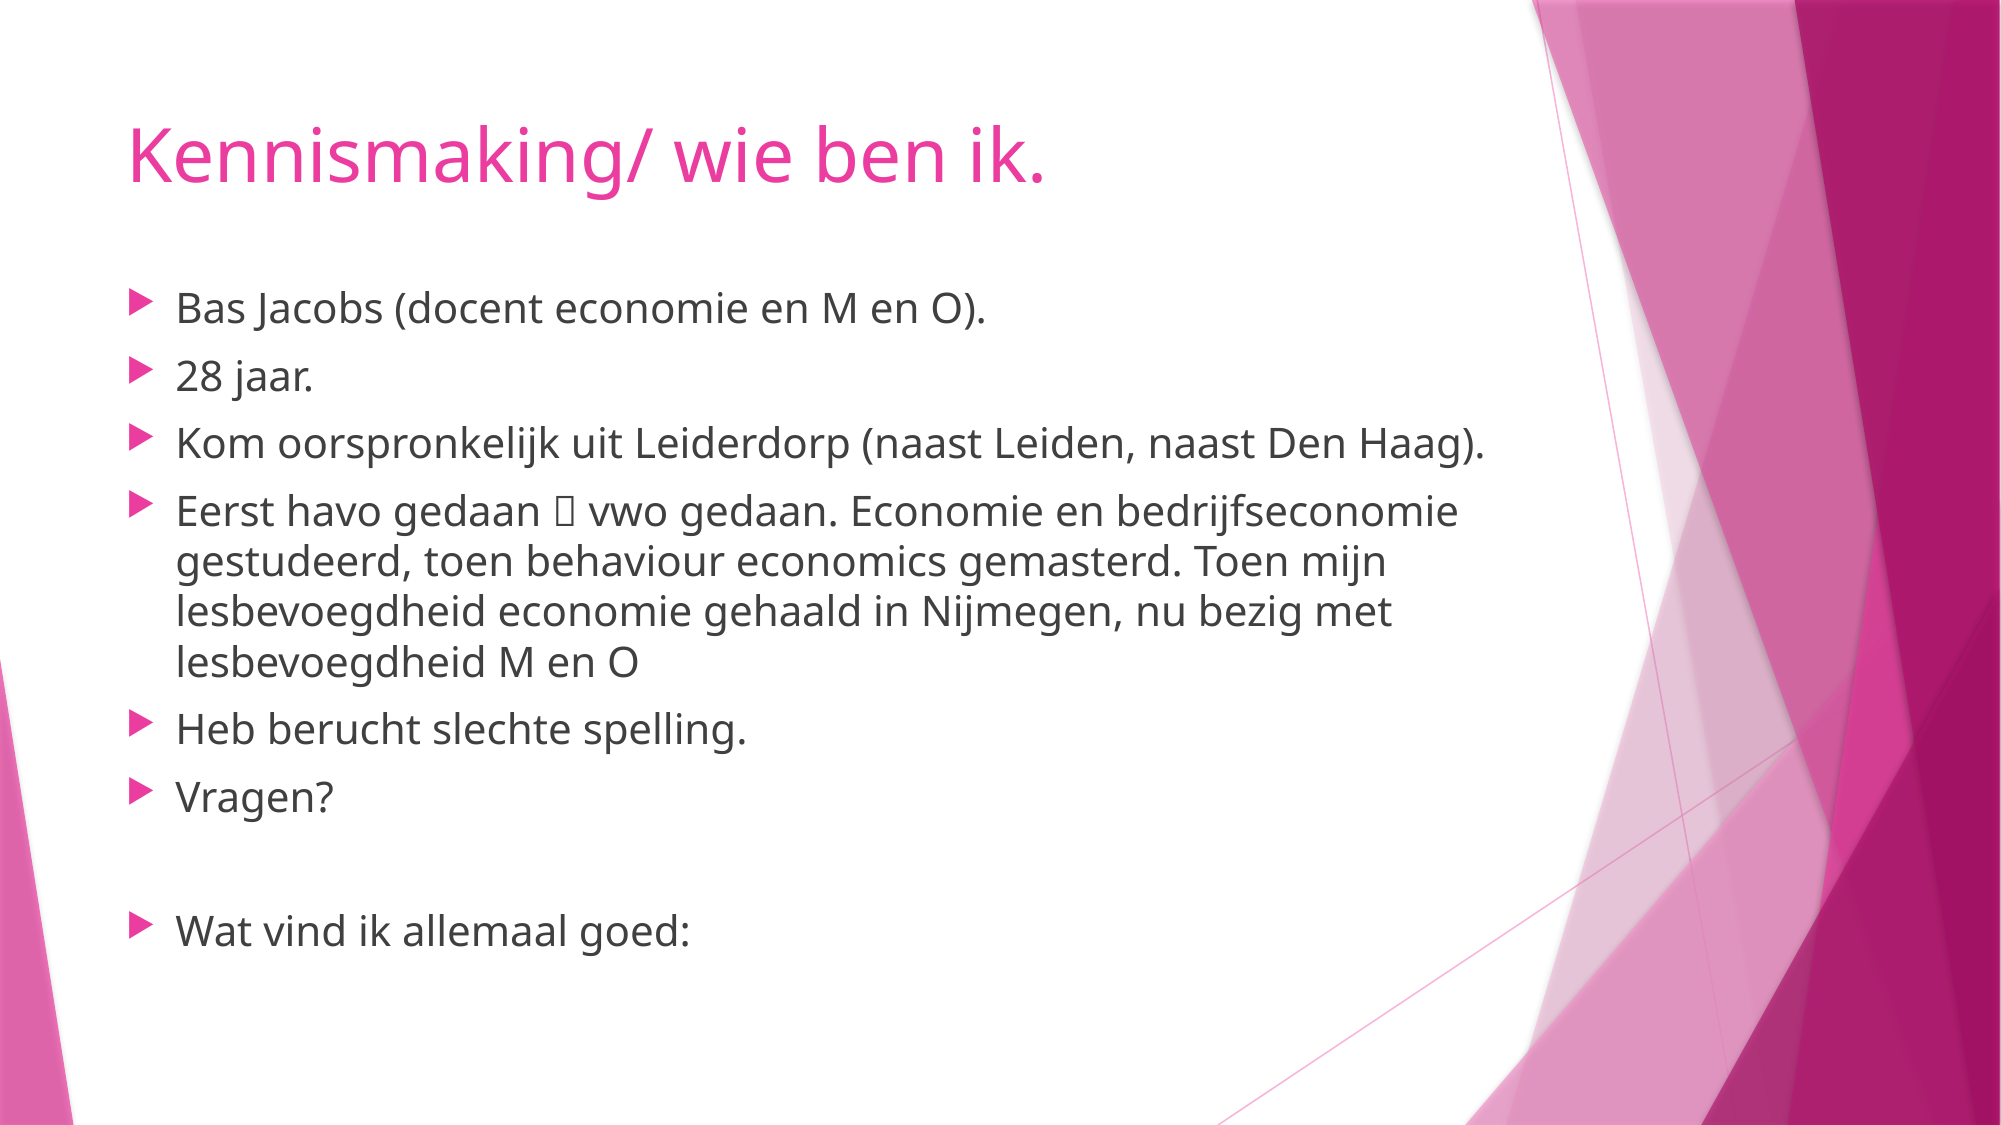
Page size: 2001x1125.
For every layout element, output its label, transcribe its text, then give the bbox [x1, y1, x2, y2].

list Bas Jacobs (docent economie en M en O). 28 jaar. Kom oorspronkelijk uit Leiderdorp (naast Leiden, naast Den Haag). Eerst havo gedaan  vwo gedaan. Economie en bedrijfseconomie gestudeerd, toen behaviour economics gemasterd. Toen mijn lesbevoegdheid economie gehaald in Nijmegen, nu bezig met lesbevoegdheid M en O Heb berucht slechte spelling. Vragen? Wat vind ik allemaal goed: [111, 274, 1522, 992]
title Kennismaking/ wie ben ik. [111, 99, 1522, 274]
